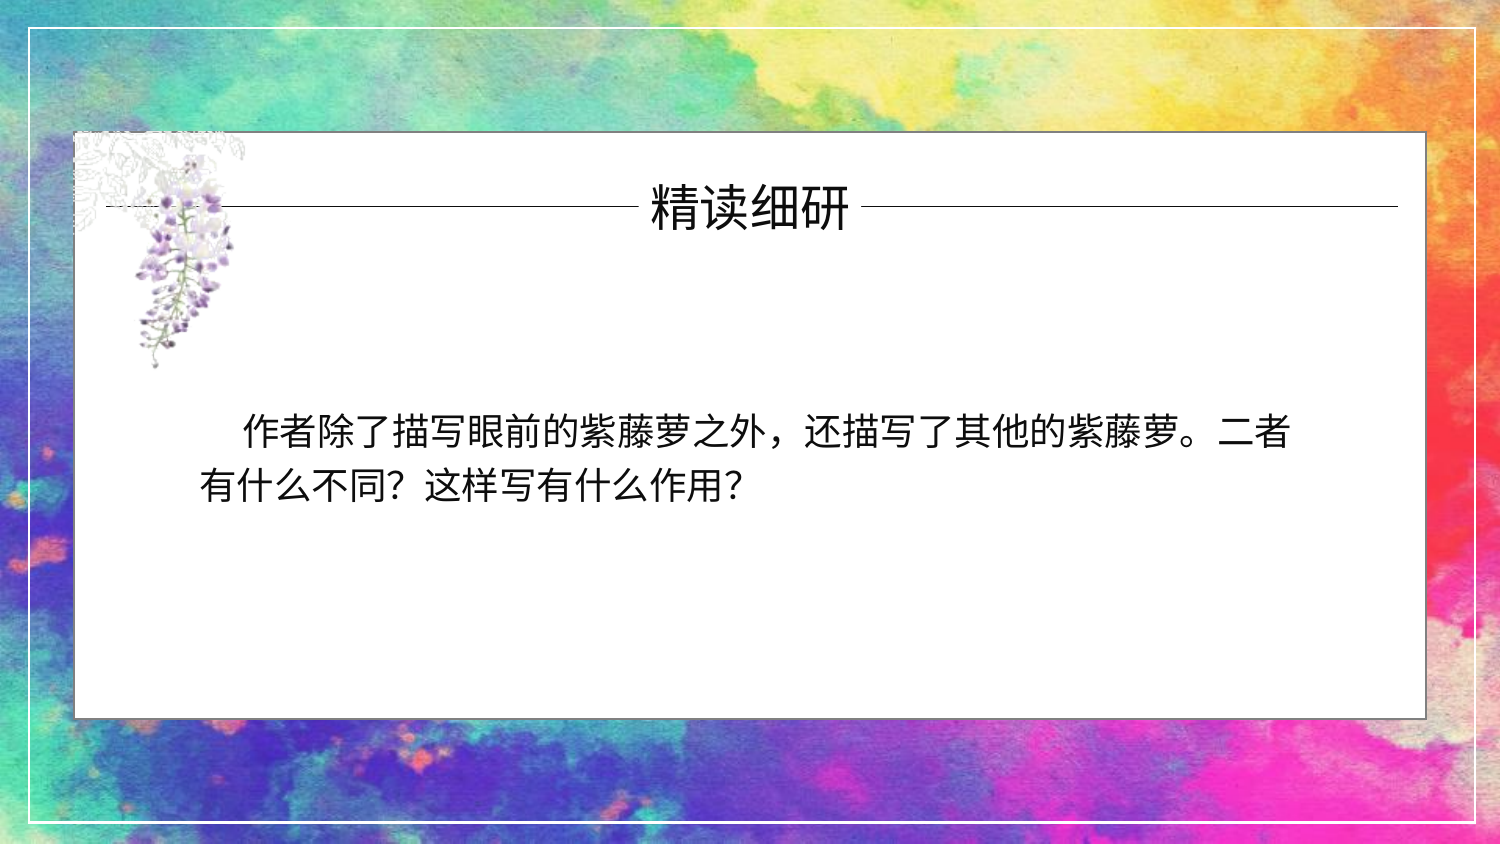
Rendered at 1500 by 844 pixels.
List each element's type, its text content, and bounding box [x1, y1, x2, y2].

text_box 作者除了描写眼前的紫藤萝之外，还描写了其他的紫藤萝。二者有什么不同？这样写有什么作用？ [187, 393, 1312, 513]
picture [0, 0, 1500, 844]
text_box 精读细研 [638, 207, 862, 243]
text_box [28, 27, 1476, 824]
text_box 精读细研 [638, 171, 862, 206]
